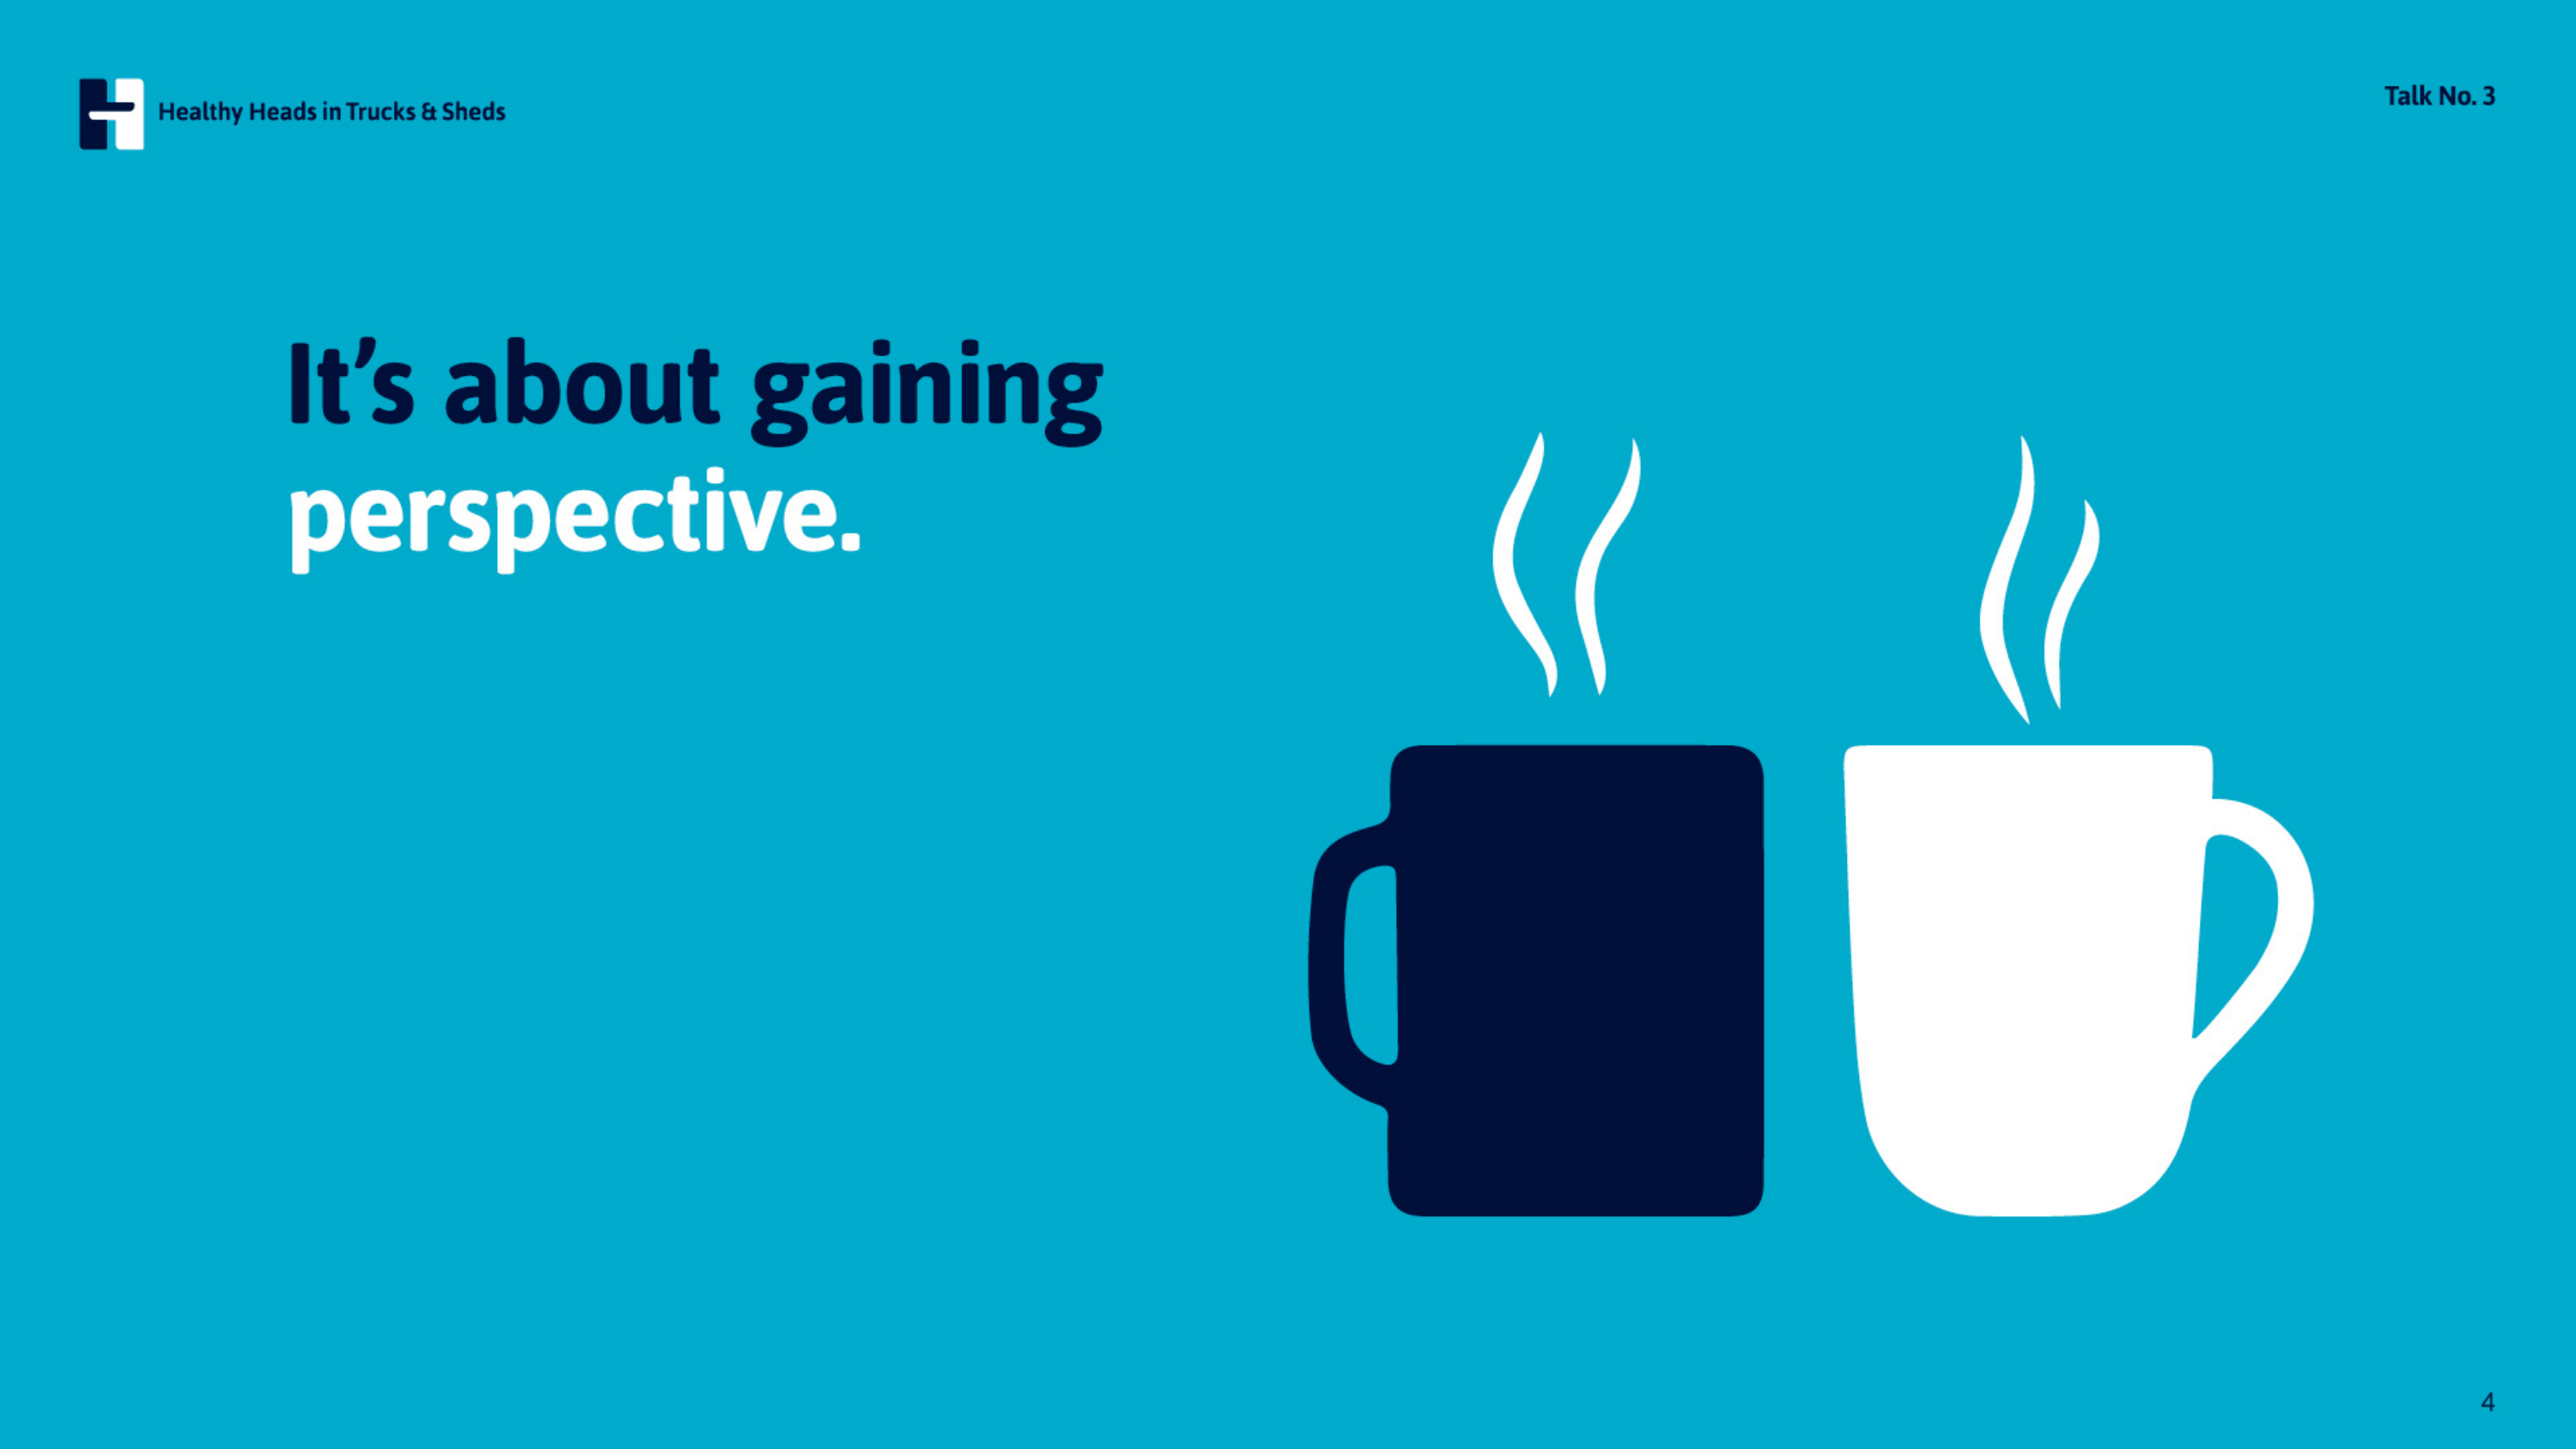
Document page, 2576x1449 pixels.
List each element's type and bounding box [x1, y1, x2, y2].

text_box [0, 0, 2576, 1449]
